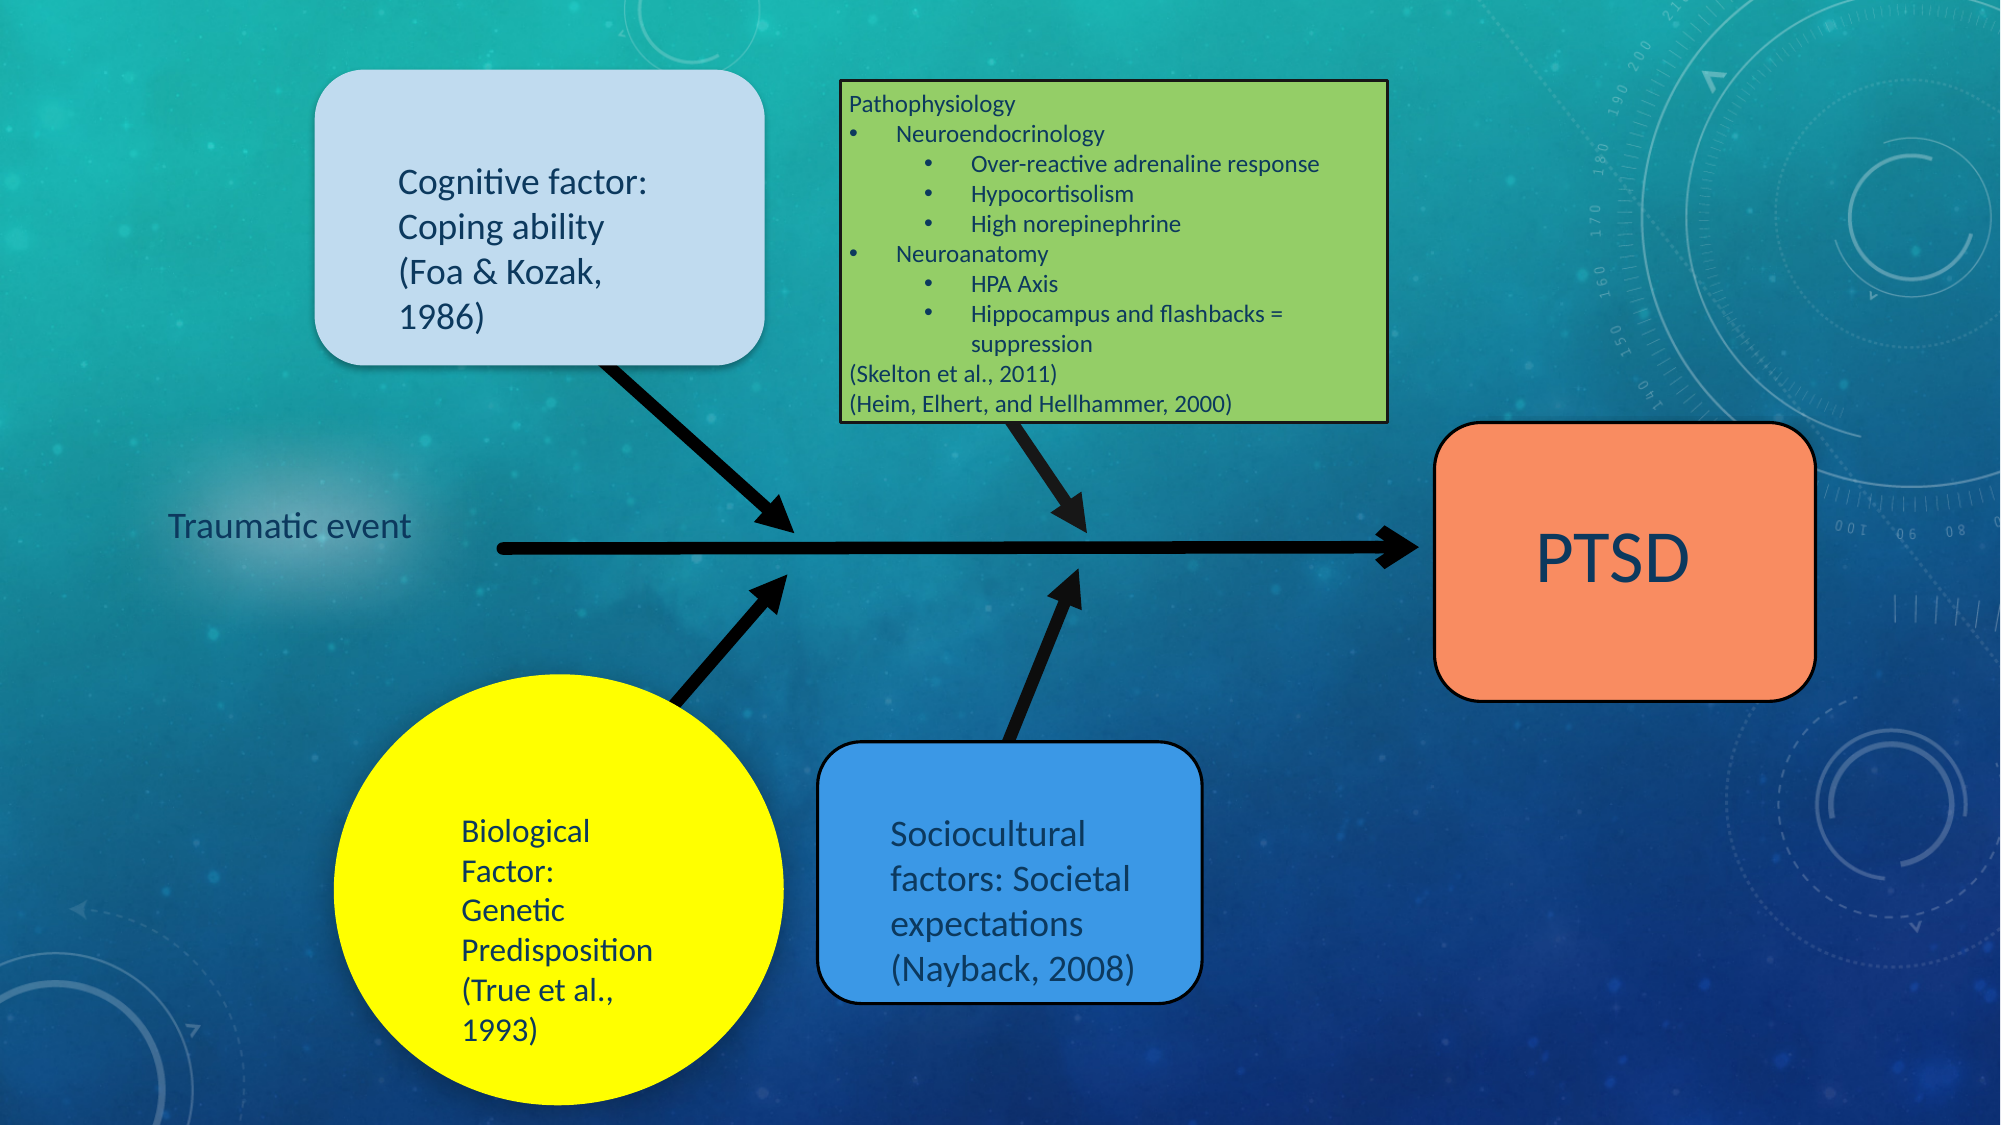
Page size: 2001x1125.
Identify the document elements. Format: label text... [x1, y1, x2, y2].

text_box Traumatic event [153, 493, 445, 554]
text_box Biological Factor: Genetic Predisposition (True et al., 1993) [446, 801, 690, 1056]
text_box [671, 574, 788, 708]
text_box PTSD [1520, 499, 1714, 605]
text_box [574, 335, 795, 534]
text_box [815, 740, 1204, 1006]
text_box [1432, 420, 1818, 703]
text_box [332, 672, 786, 1107]
text_box Sociocultural factors: Societal expectations (Nayback, 2008) [875, 801, 1195, 1042]
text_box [1001, 406, 1088, 534]
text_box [1001, 568, 1079, 759]
text_box [313, 68, 767, 367]
text_box Cognitive factor: Coping ability (Foa & Kozak, 1986) [383, 149, 697, 345]
text_box [839, 79, 1389, 424]
picture [0, 0, 2001, 1125]
text_box Pathophysiology Neuroendocrinology Over-reactive adrenaline response Hypocortisolism High norepinephrine Neuroanatomy HPA Axis Hippocampus and flashbacks = suppression (Skelton et al., 2011) (Heim, Elhert, and Hellhammer, 2000) [834, 80, 1340, 535]
